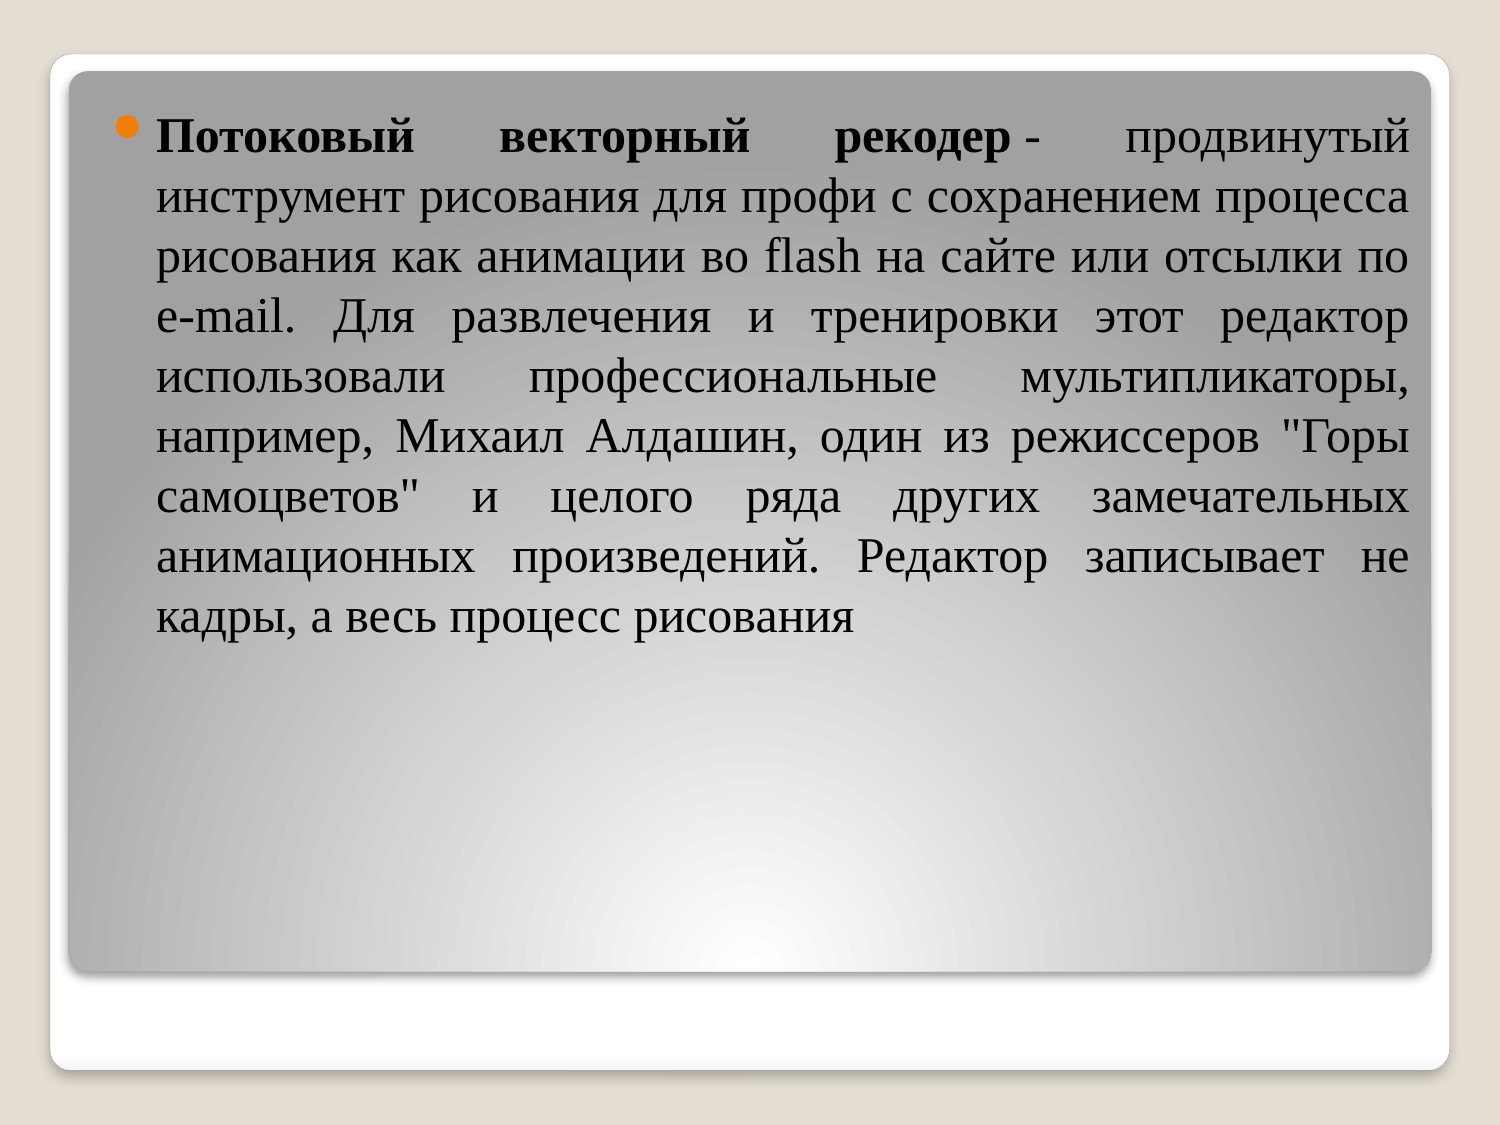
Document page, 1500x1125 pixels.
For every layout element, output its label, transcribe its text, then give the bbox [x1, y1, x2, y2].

list Потоковый векторный рекодер - продвинутый инструмент рисования для профи с сохранением процесса рисования как анимации во flash на сайте или отсылки по e-mail. Для развлечения и тренировки этот редактор использовали профессиональные мультипликаторы, например, Михаил Алдашин, один из режиссеров "Горы самоцветов" и целого ряда других замечательных анимационных произведений. Редактор записывает не кадры, а весь процесс рисования [82, 86, 1425, 832]
